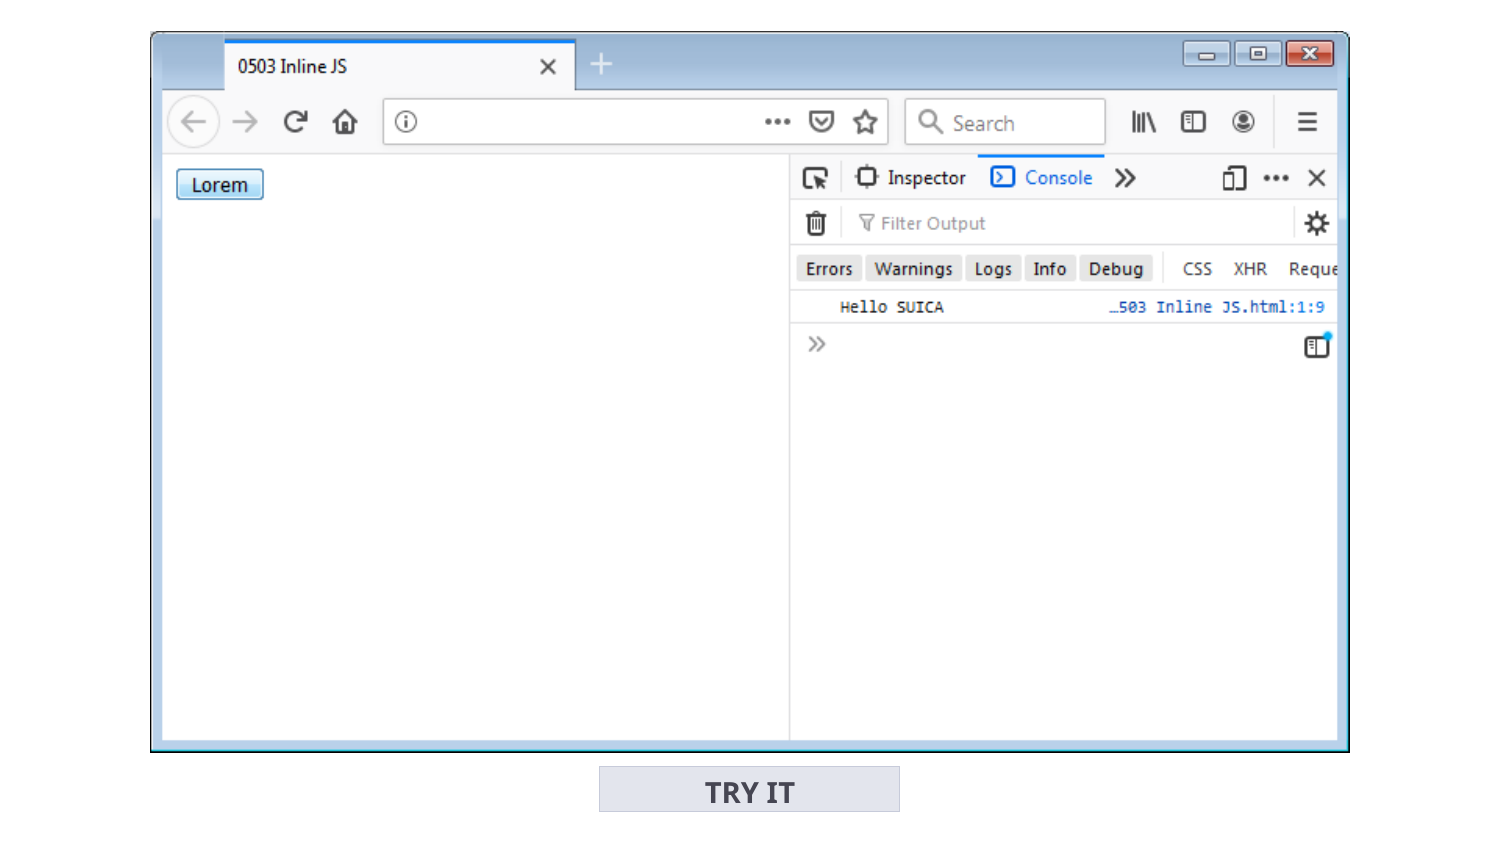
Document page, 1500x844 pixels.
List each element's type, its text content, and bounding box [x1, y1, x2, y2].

text_box TRY IT [599, 766, 900, 812]
picture [149, 31, 1351, 753]
